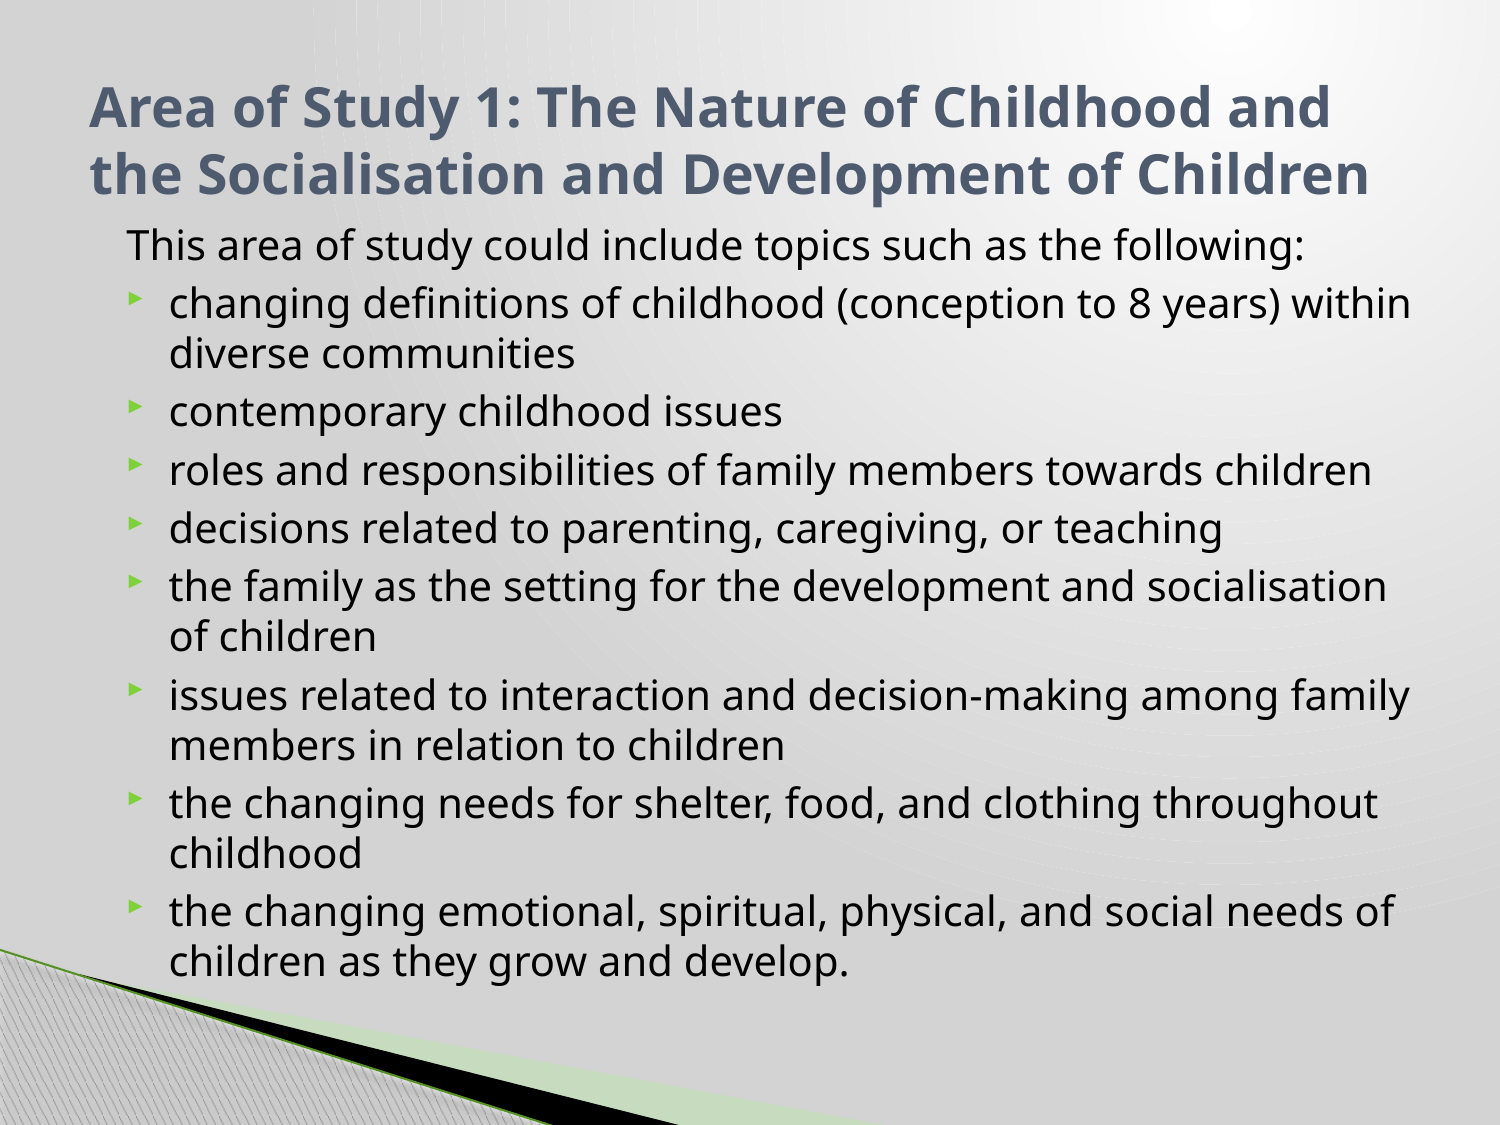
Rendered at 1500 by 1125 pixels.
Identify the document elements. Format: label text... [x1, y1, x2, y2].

list This area of study could include topics such as the following: changing definitions of childhood (conception to 8 years) within diverse communities contemporary childhood issues roles and responsibilities of family members towards children decisions related to parenting, caregiving, or teaching the family as the setting for the development and socialisation of children issues related to interaction and decision-making among family members in relation to children the changing needs for shelter, food, and clothing throughout childhood the changing emotional, spiritual, physical, and social needs of children as they grow and develop. [93, 210, 1444, 1000]
title Area of Study 1: The Nature of Childhood and the Socialisation and Development of Children [75, 45, 1425, 233]
